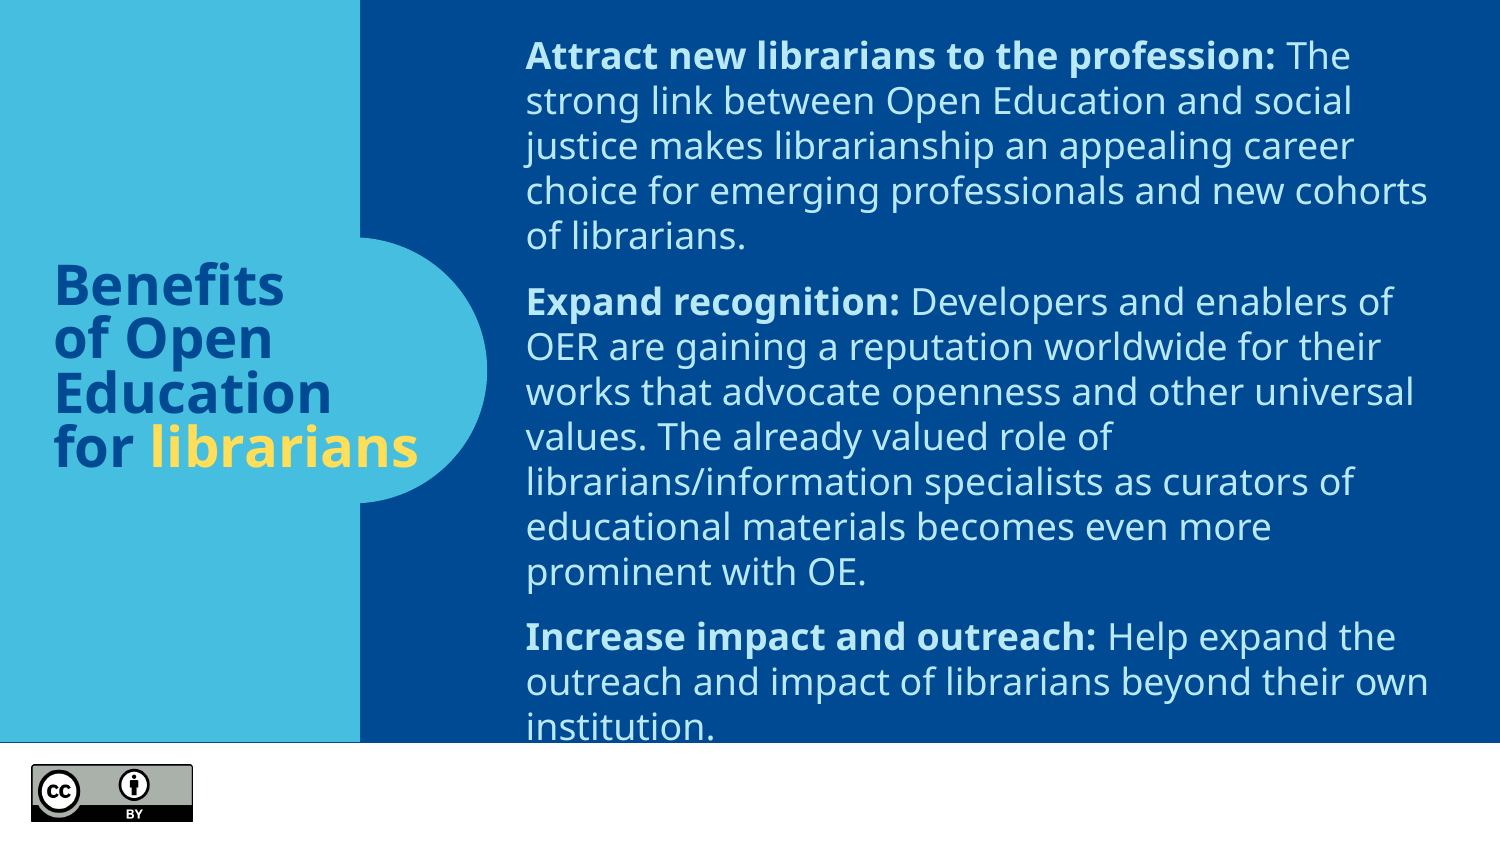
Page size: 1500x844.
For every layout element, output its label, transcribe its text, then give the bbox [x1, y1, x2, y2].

text_box [0, 0, 361, 742]
text_box [0, 750, 1500, 844]
text_box Benefits of Open Education for librarians [38, 246, 448, 493]
text_box Attract new librarians to the profession: The strong link between Open Education and social justice makes librarianship an appealing career choice for emerging professionals and new cohorts of librarians. Expand recognition: Developers and enablers of OER are gaining a reputation worldwide for their works that advocate openness and other universal values. The already valued role of librarians/information specialists as curators of educational materials becomes even more prominent with OE. Increase impact and outreach: Help expand the outreach and impact of librarians beyond their own institution. [510, 16, 1483, 741]
text_box [448, 276, 488, 465]
text_box [304, 237, 401, 246]
picture [31, 764, 193, 822]
text_box [300, 493, 405, 504]
